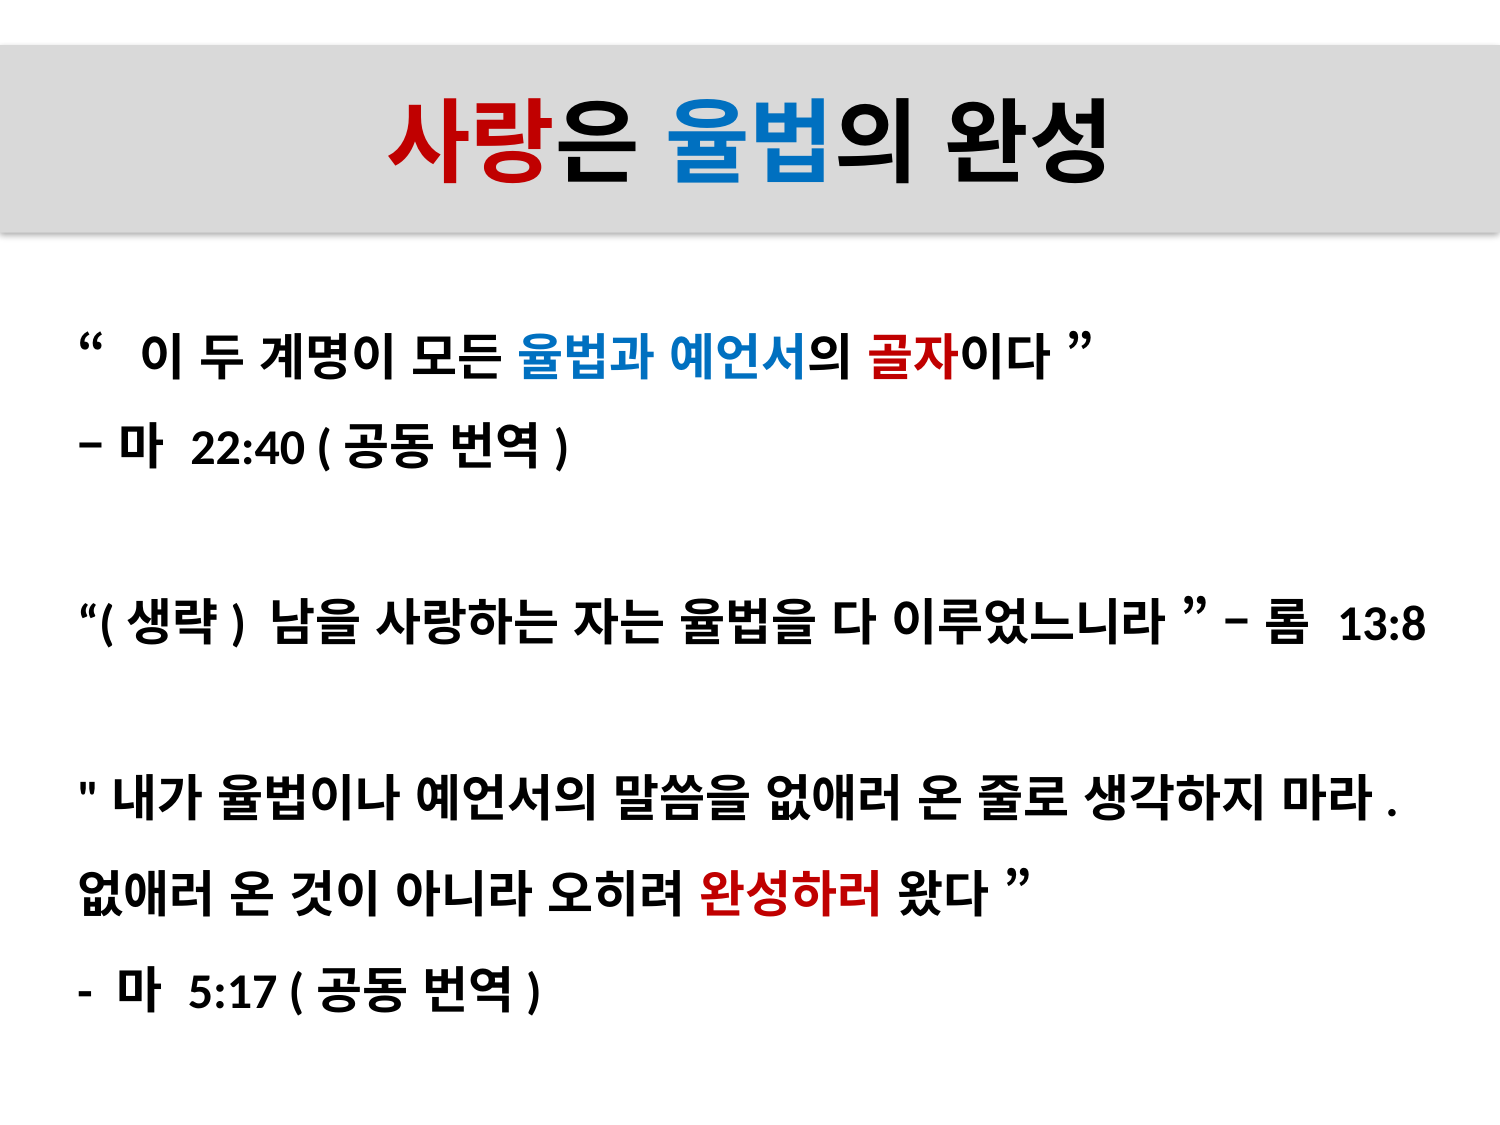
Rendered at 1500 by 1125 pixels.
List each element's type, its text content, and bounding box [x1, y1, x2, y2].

list “이 두 계명이 모든 율법과 예언서의 골자이다 ” – 마 22:40 (공동 번역) “(생략) 남을 사랑하는 자는 율법을 다 이루었느니라 ” – 롬 13:8 "내가 율법이나 예언서의 말씀을 없애러 온 줄로 생각하지 마라. 없애러 온 것이 아니라 오히려 완성하러 왔다 ” - 마 5:17 (공동 번역) [62, 287, 1475, 1030]
title 사랑은 율법의 완성 [0, 44, 1500, 233]
